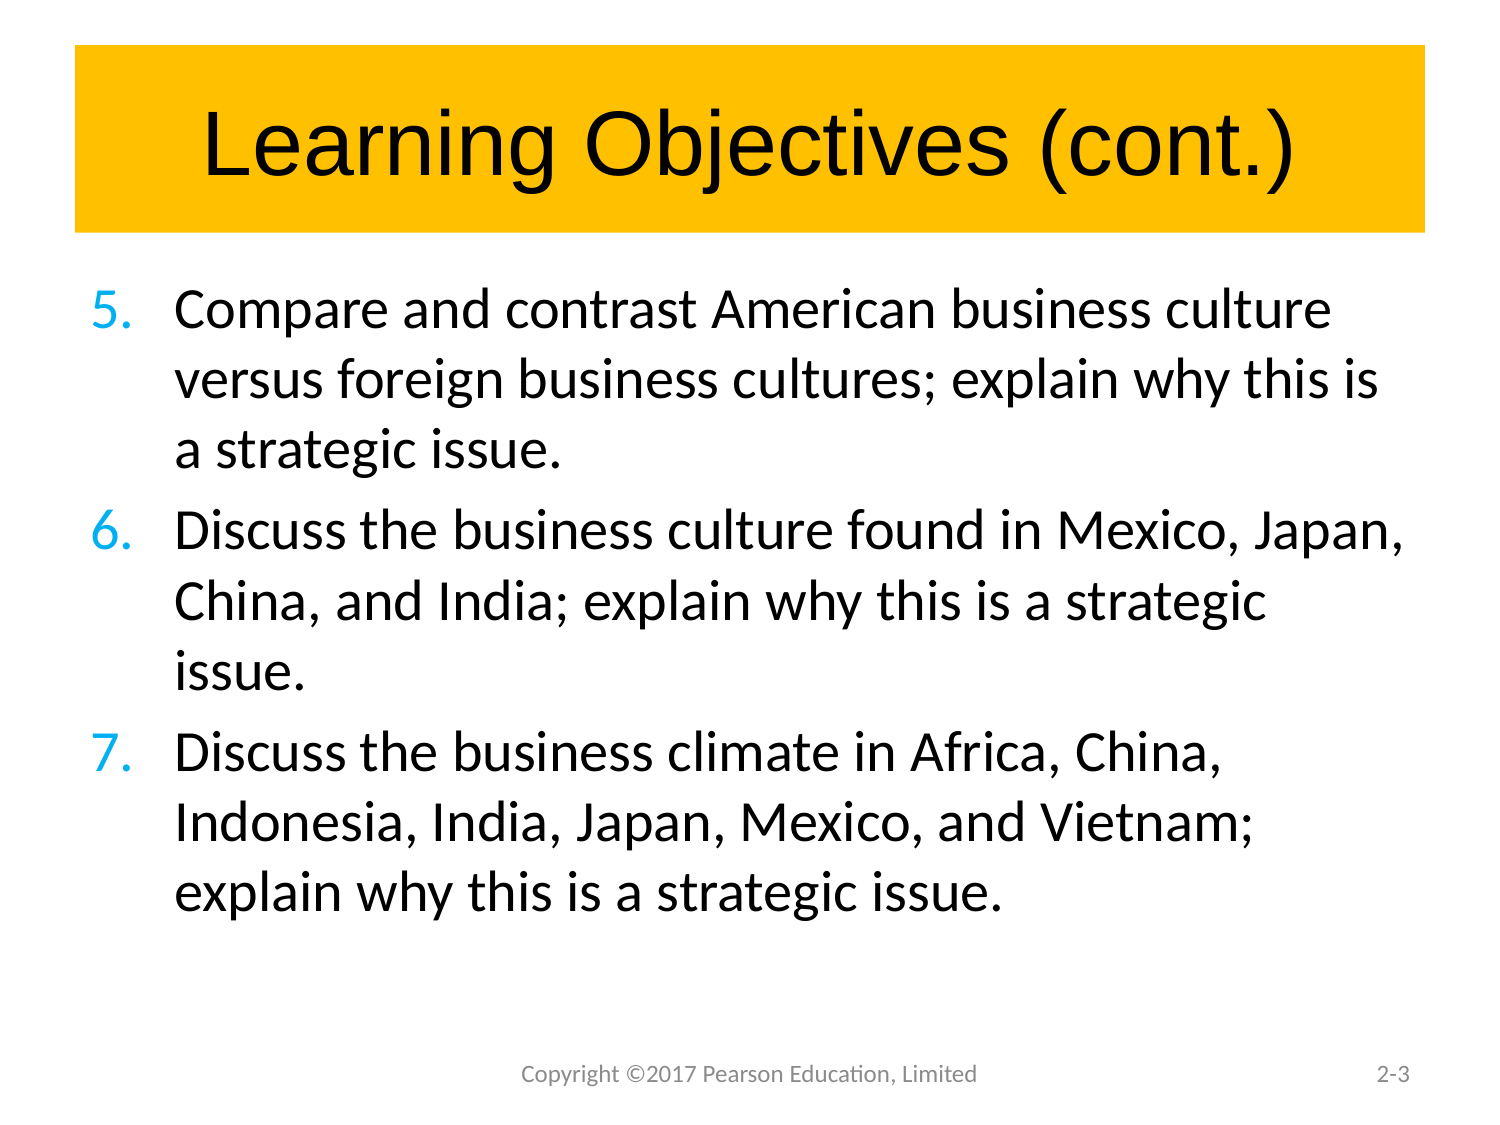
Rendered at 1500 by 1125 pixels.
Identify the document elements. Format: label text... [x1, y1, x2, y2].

footer Copyright ©2017 Pearson Education, Limited [500, 1042, 1000, 1103]
slide_number 2-3 [1074, 1042, 1425, 1103]
list Compare and contrast American business culture versus foreign business cultures; explain why this is a strategic issue. Discuss the business culture found in Mexico, Japan, China, and India; explain why this is a strategic issue. Discuss the business climate in Africa, China, Indonesia, India, Japan, Mexico, and Vietnam; explain why this is a strategic issue. [75, 262, 1425, 1018]
title Learning Objectives (cont.) [75, 45, 1425, 233]
